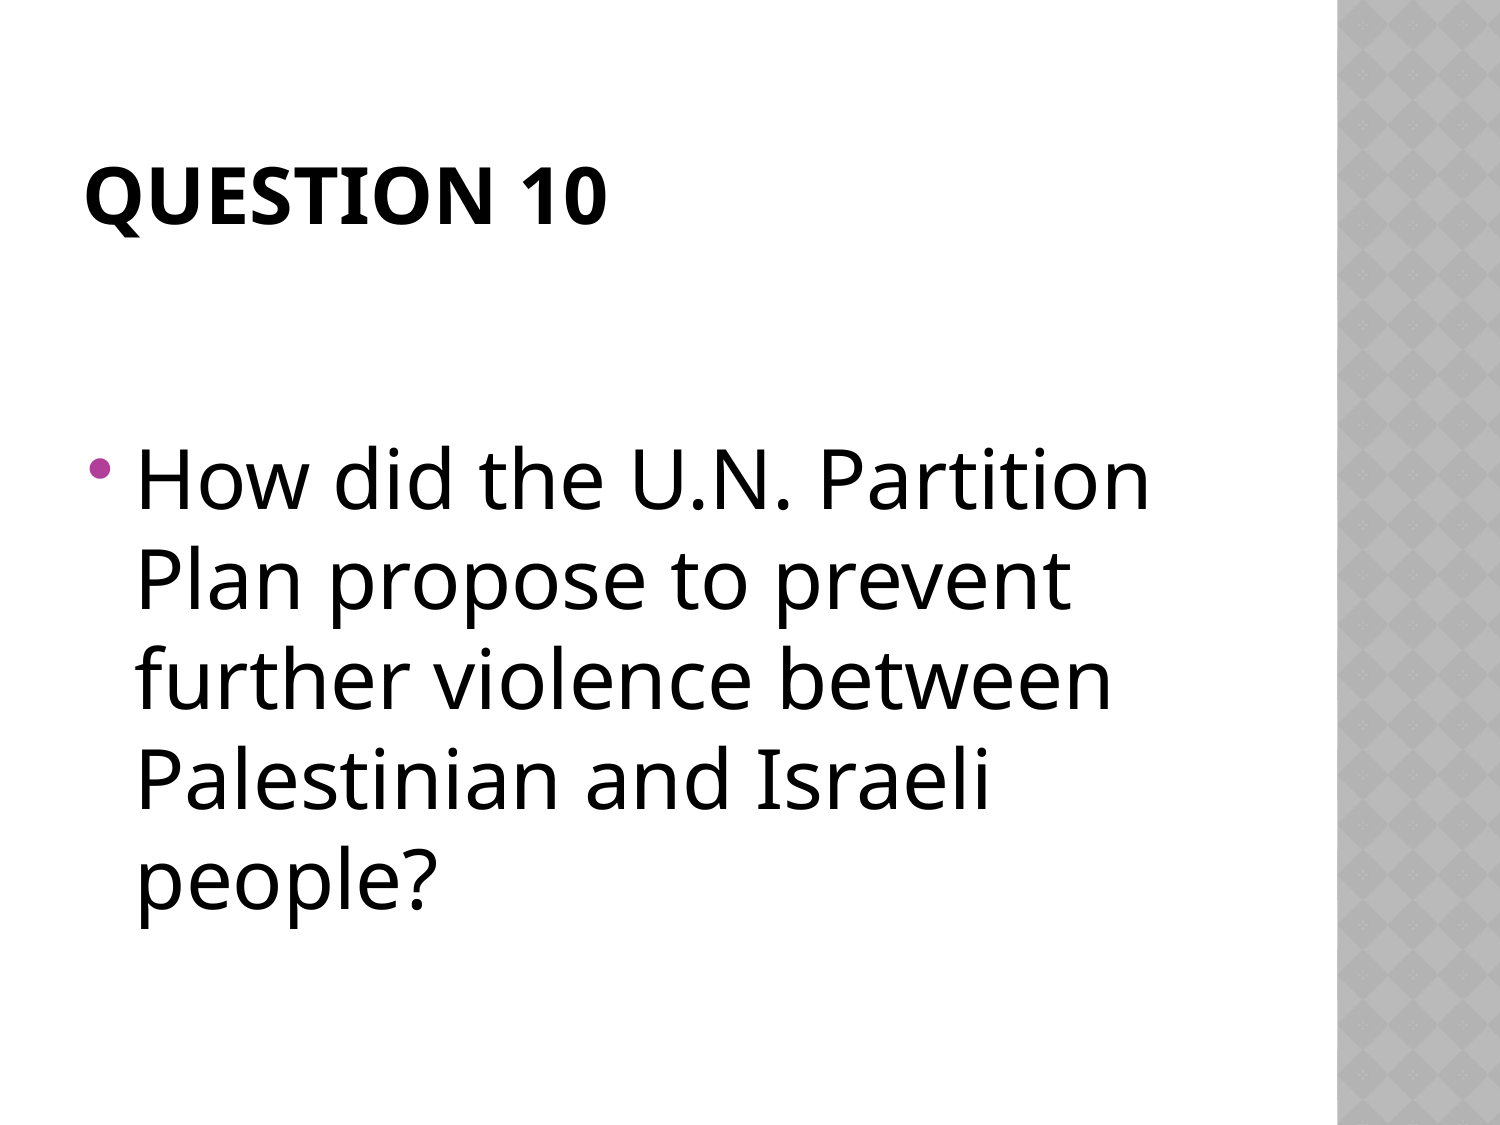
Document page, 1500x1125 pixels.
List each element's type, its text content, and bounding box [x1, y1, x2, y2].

list How did the U.N. Partition Plan propose to prevent further violence between Palestinian and Israeli people? [75, 264, 1263, 1059]
title Question 10 [75, 52, 1263, 240]
